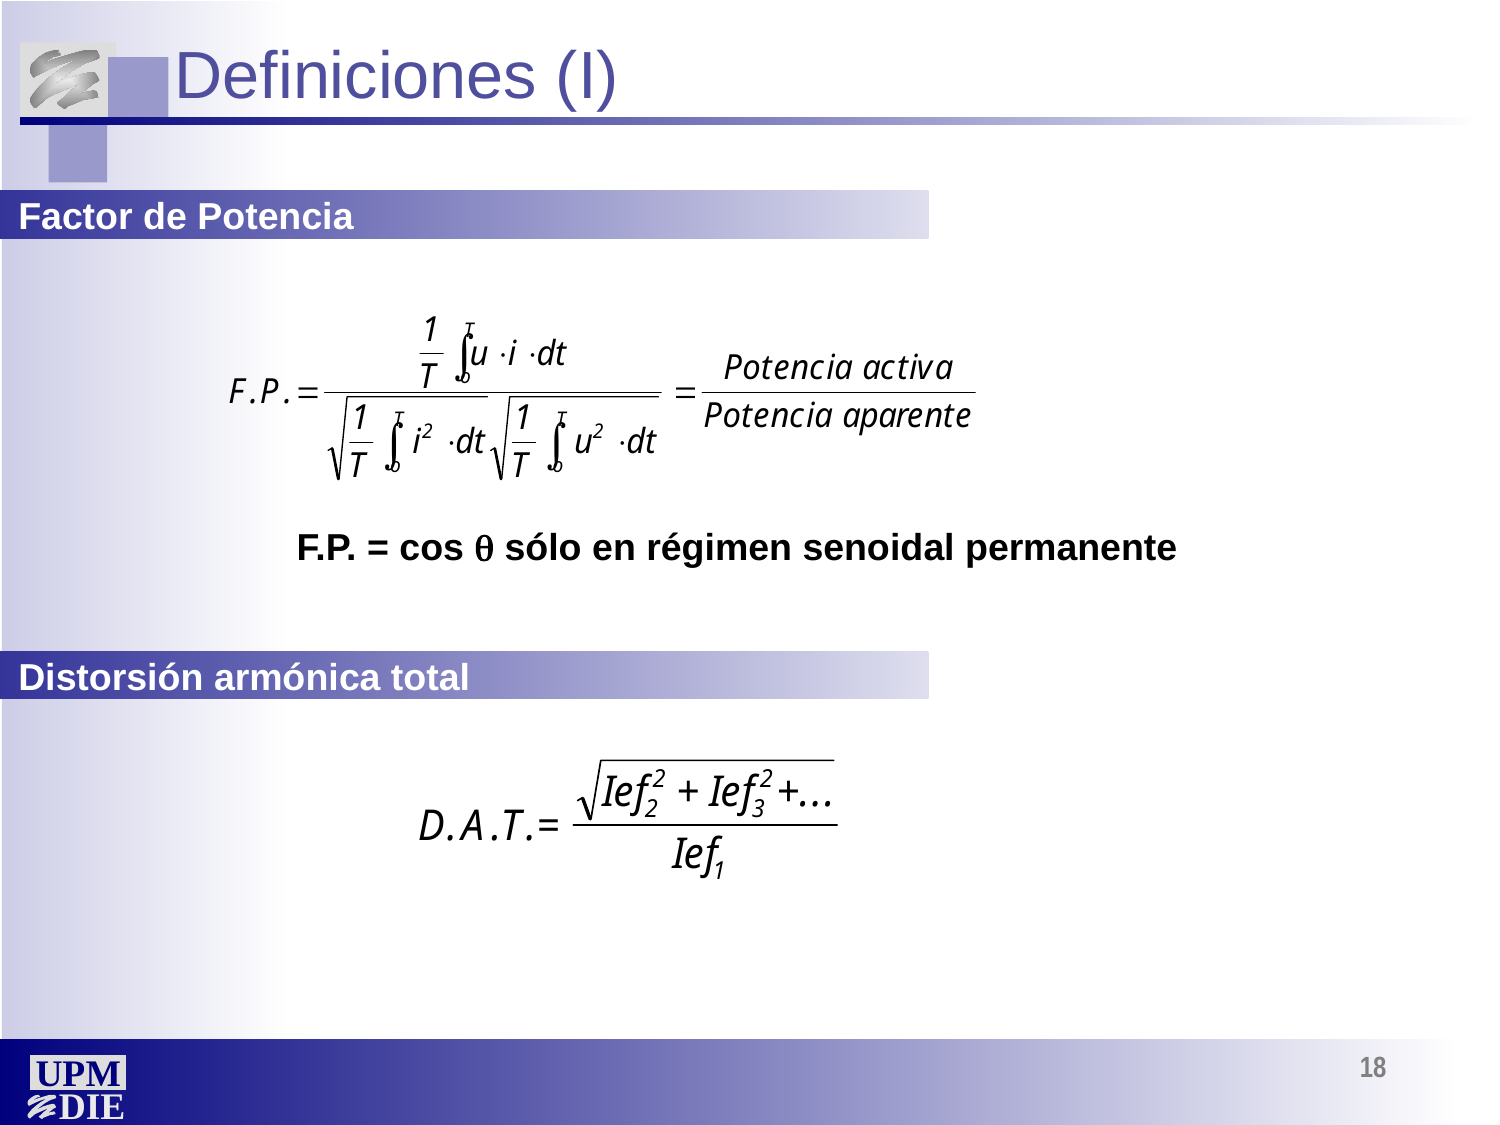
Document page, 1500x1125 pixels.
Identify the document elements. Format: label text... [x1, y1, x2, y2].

text_box F.P. = cos q sólo en régimen senoidal permanente [281, 515, 1194, 576]
text_box Distorsión armónica total [0, 651, 929, 699]
text_box Factor de Potencia [0, 190, 929, 239]
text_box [224, 308, 981, 488]
title Definiciones (I) [159, 23, 1430, 120]
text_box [412, 751, 847, 890]
